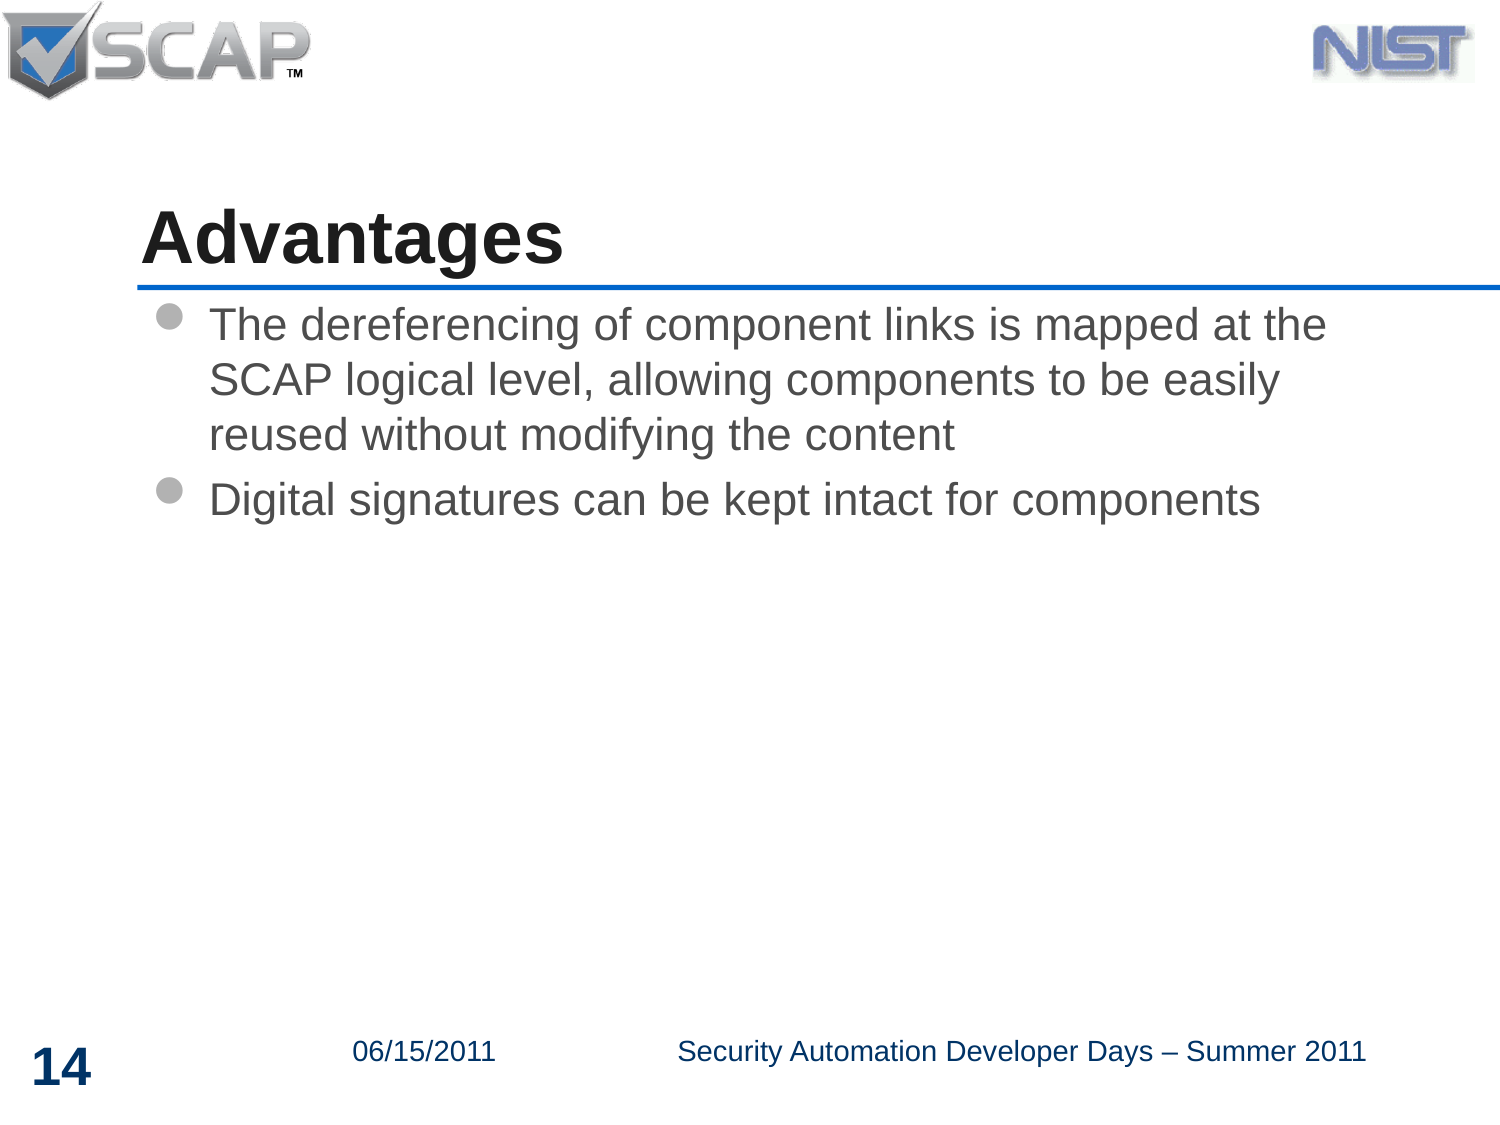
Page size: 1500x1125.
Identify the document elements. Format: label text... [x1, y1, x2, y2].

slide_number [337, 1025, 662, 1103]
footer Security Automation Developer Days – Summer 2011 [662, 1025, 1426, 1103]
picture [1312, 24, 1475, 83]
slide_number 14 [13, 1023, 111, 1105]
list The dereferencing of component links is mapped at the SCAP logical level, allowing components to be easily reused without modifying the content Digital signatures can be kept intact for components [137, 287, 1400, 1026]
picture [0, 0, 313, 103]
title Advantages [124, 99, 1426, 288]
